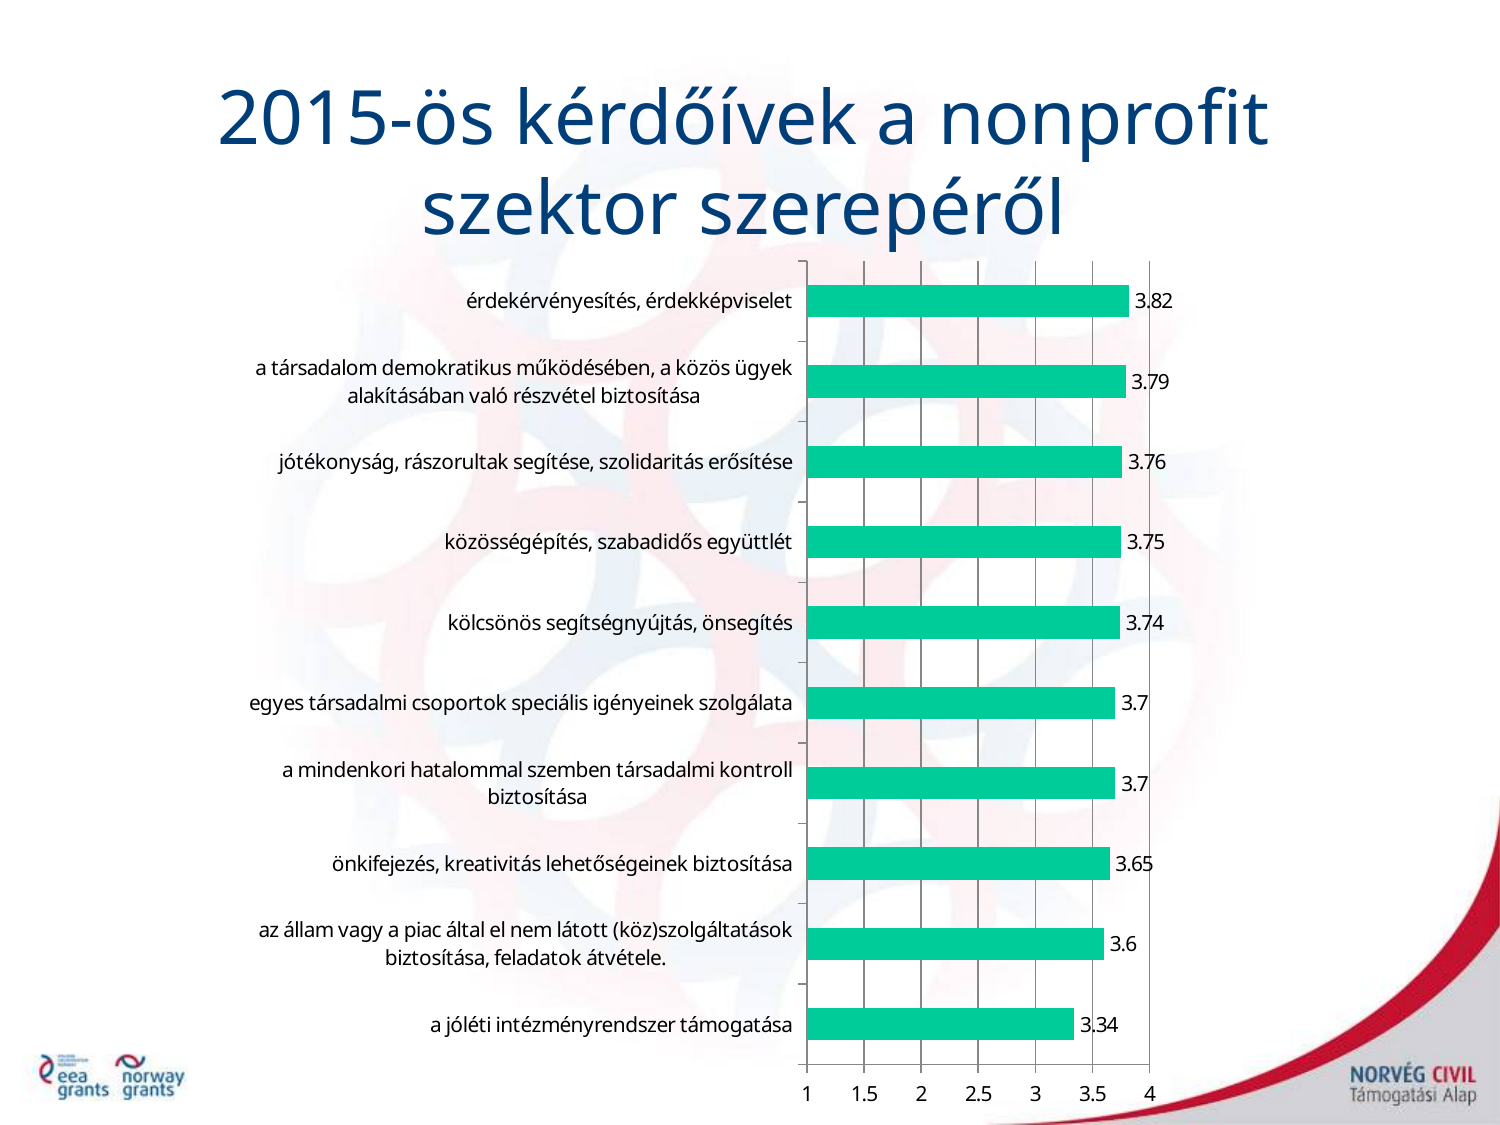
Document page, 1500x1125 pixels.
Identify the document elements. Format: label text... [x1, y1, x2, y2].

chart [229, 243, 1176, 1125]
picture [0, 0, 1500, 1125]
title 2015-ös kérdőívek a nonprofit szektor szerepéről [111, 88, 1377, 232]
